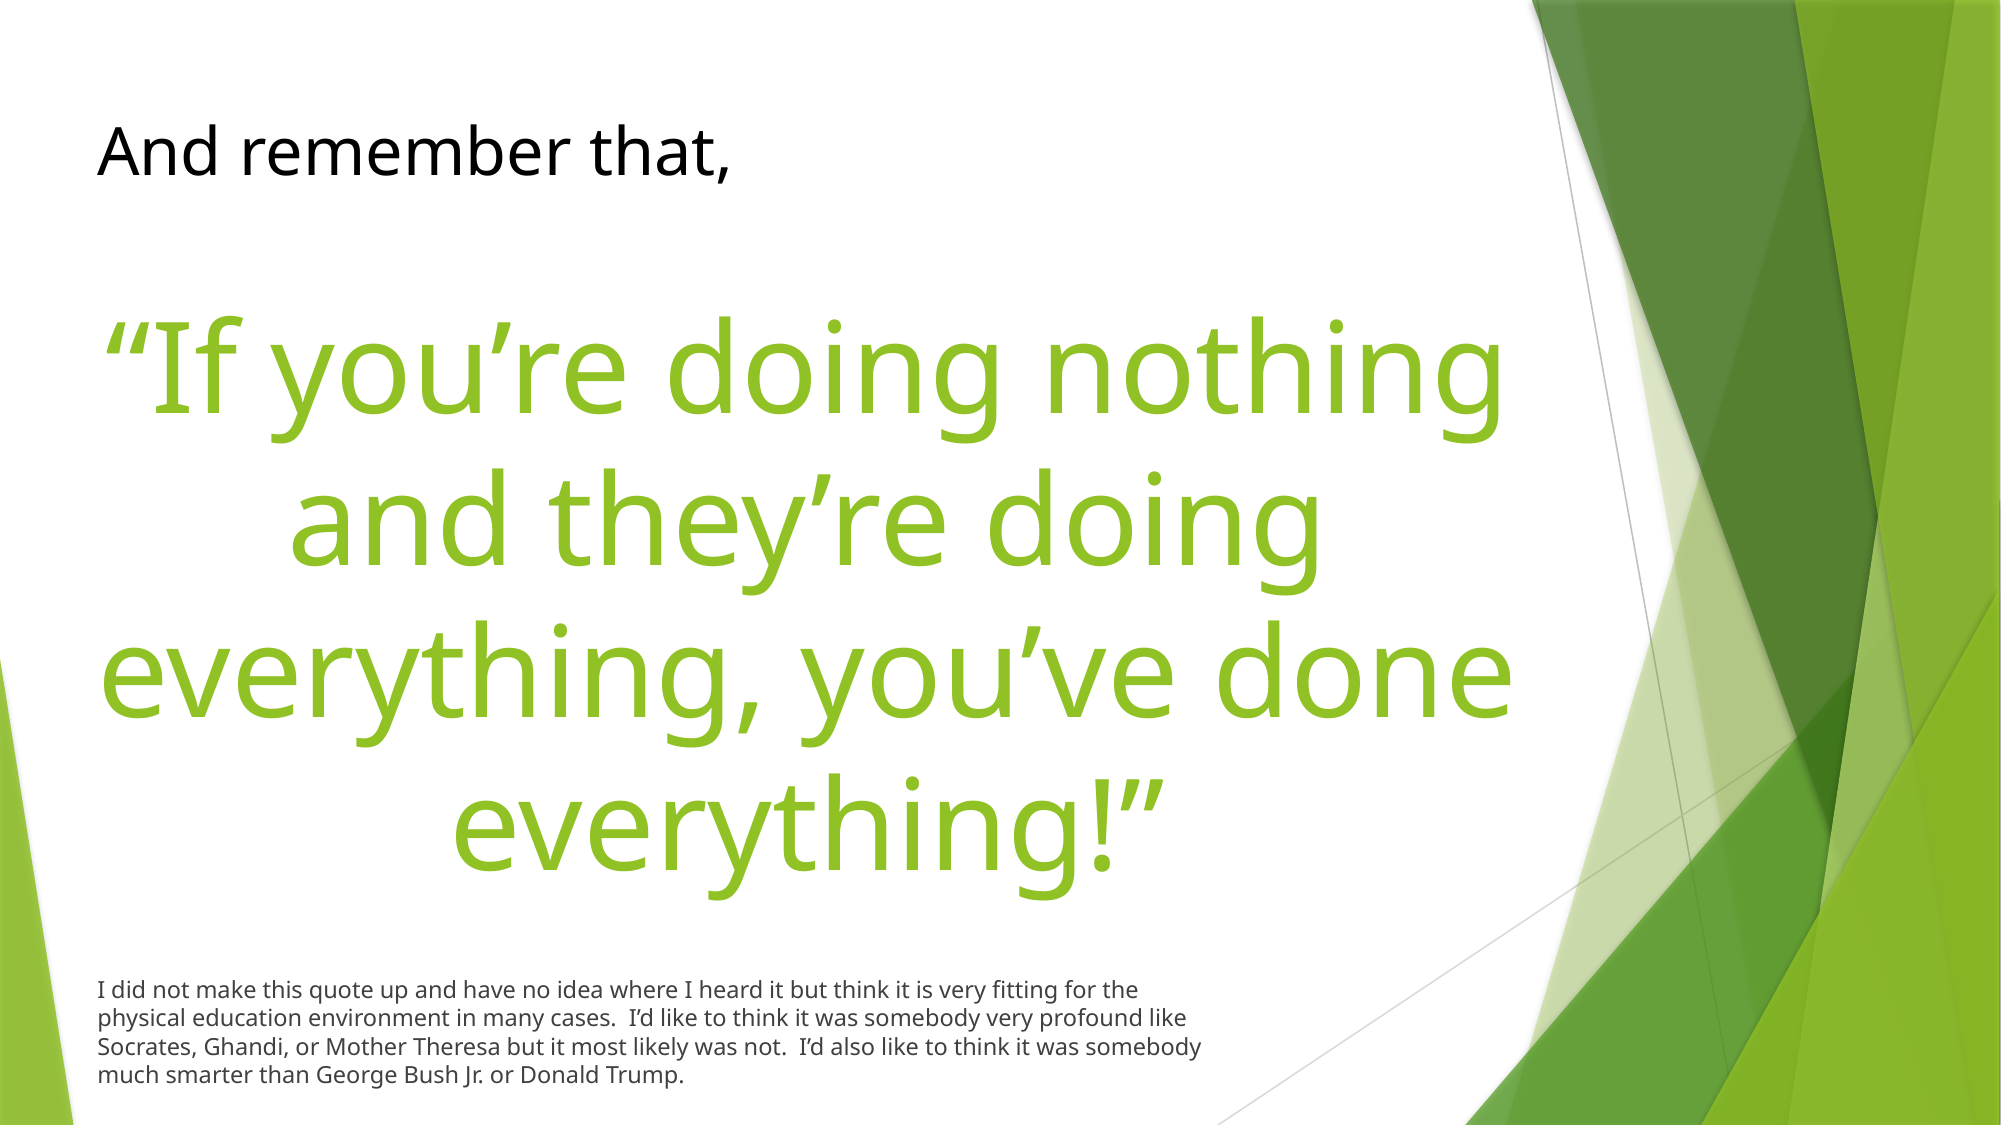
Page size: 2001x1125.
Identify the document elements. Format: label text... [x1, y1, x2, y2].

text_box And remember that, [82, 101, 839, 196]
title “If you’re doing nothing and they’re doing everything, you’ve done everything!” [82, 197, 1533, 985]
list I did not make this quote up and have no idea where I heard it but think it is very fitting for the physical education environment in many cases. I’d like to think it was somebody very profound like Socrates, Ghandi, or Mother Theresa but it most likely was not. I’d also like to think it was somebody much smarter than George Bush Jr. or Donald Trump. [82, 967, 1223, 1096]
